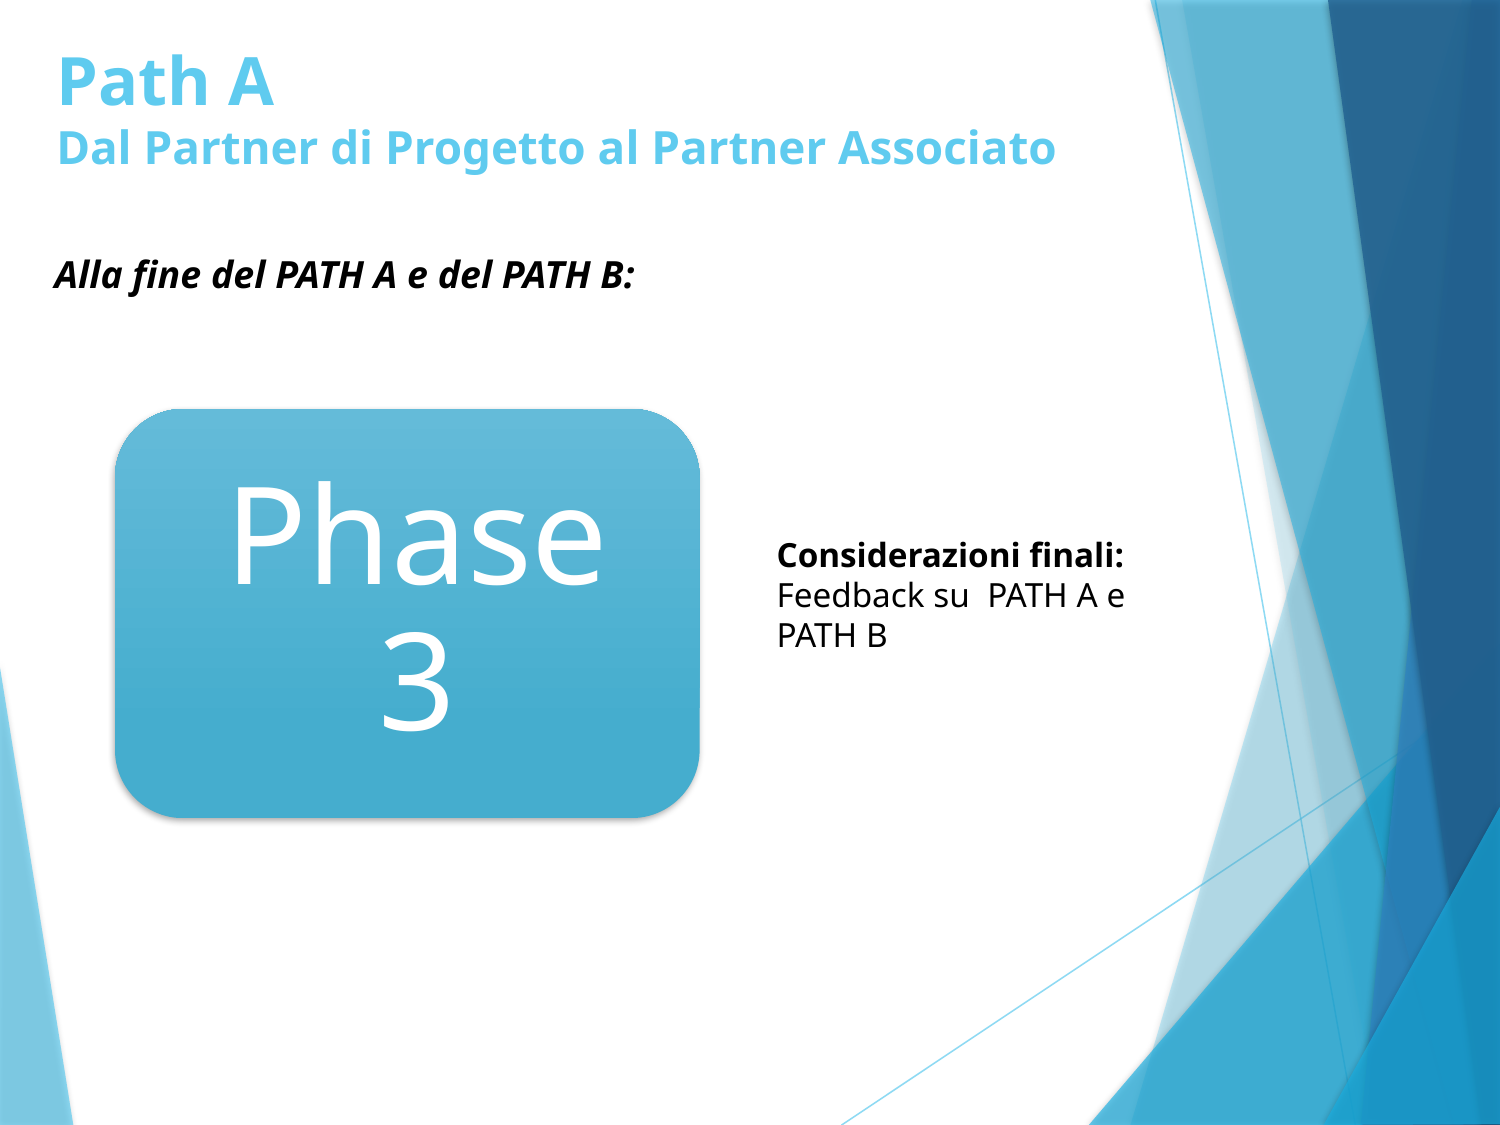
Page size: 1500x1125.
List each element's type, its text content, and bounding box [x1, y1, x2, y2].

text_box Alla fine del PATH A e del PATH B: [39, 243, 963, 304]
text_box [28, 325, 1372, 1125]
title Path A Dal Partner di Progetto al Partner Associato [41, 30, 1415, 114]
